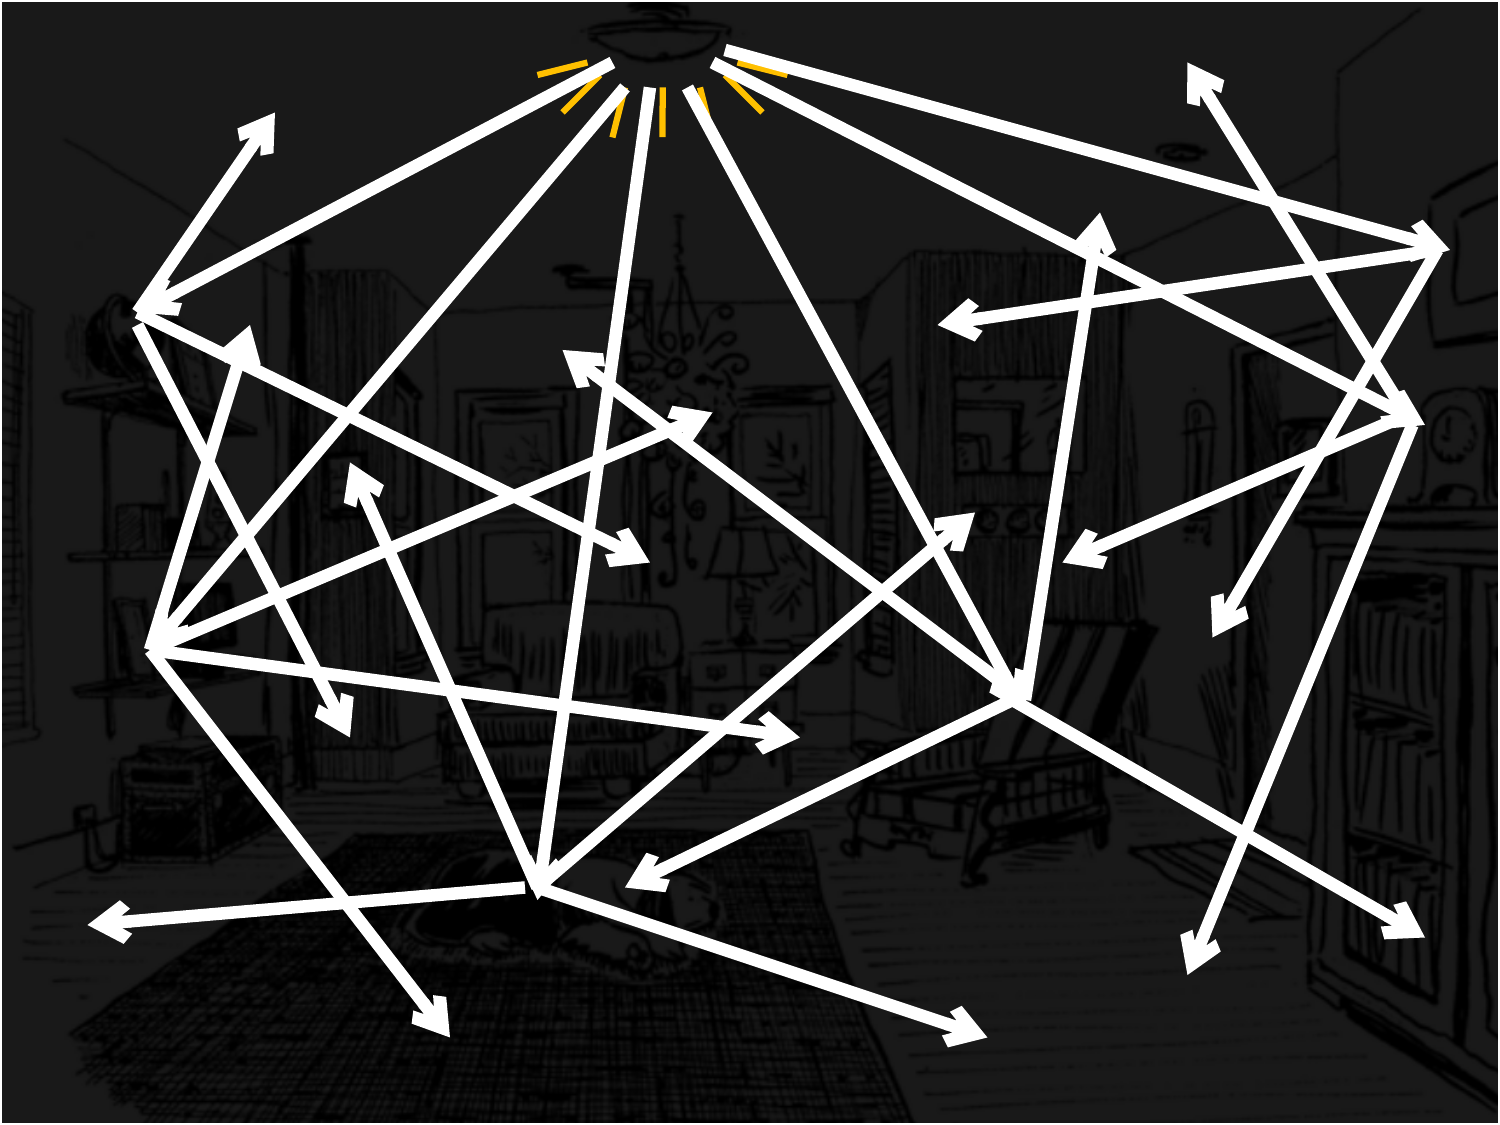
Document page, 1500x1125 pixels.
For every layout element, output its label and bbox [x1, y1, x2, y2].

text_box [804, 947, 988, 1038]
text_box [137, 112, 651, 738]
text_box [137, 49, 1451, 901]
text_box [562, 212, 1426, 938]
picture [0, 0, 1500, 1125]
text_box [149, 324, 801, 1038]
text_box [1062, 62, 1413, 210]
text_box [87, 462, 144, 1038]
text_box [1062, 947, 1413, 976]
text_box [1429, 249, 1438, 638]
